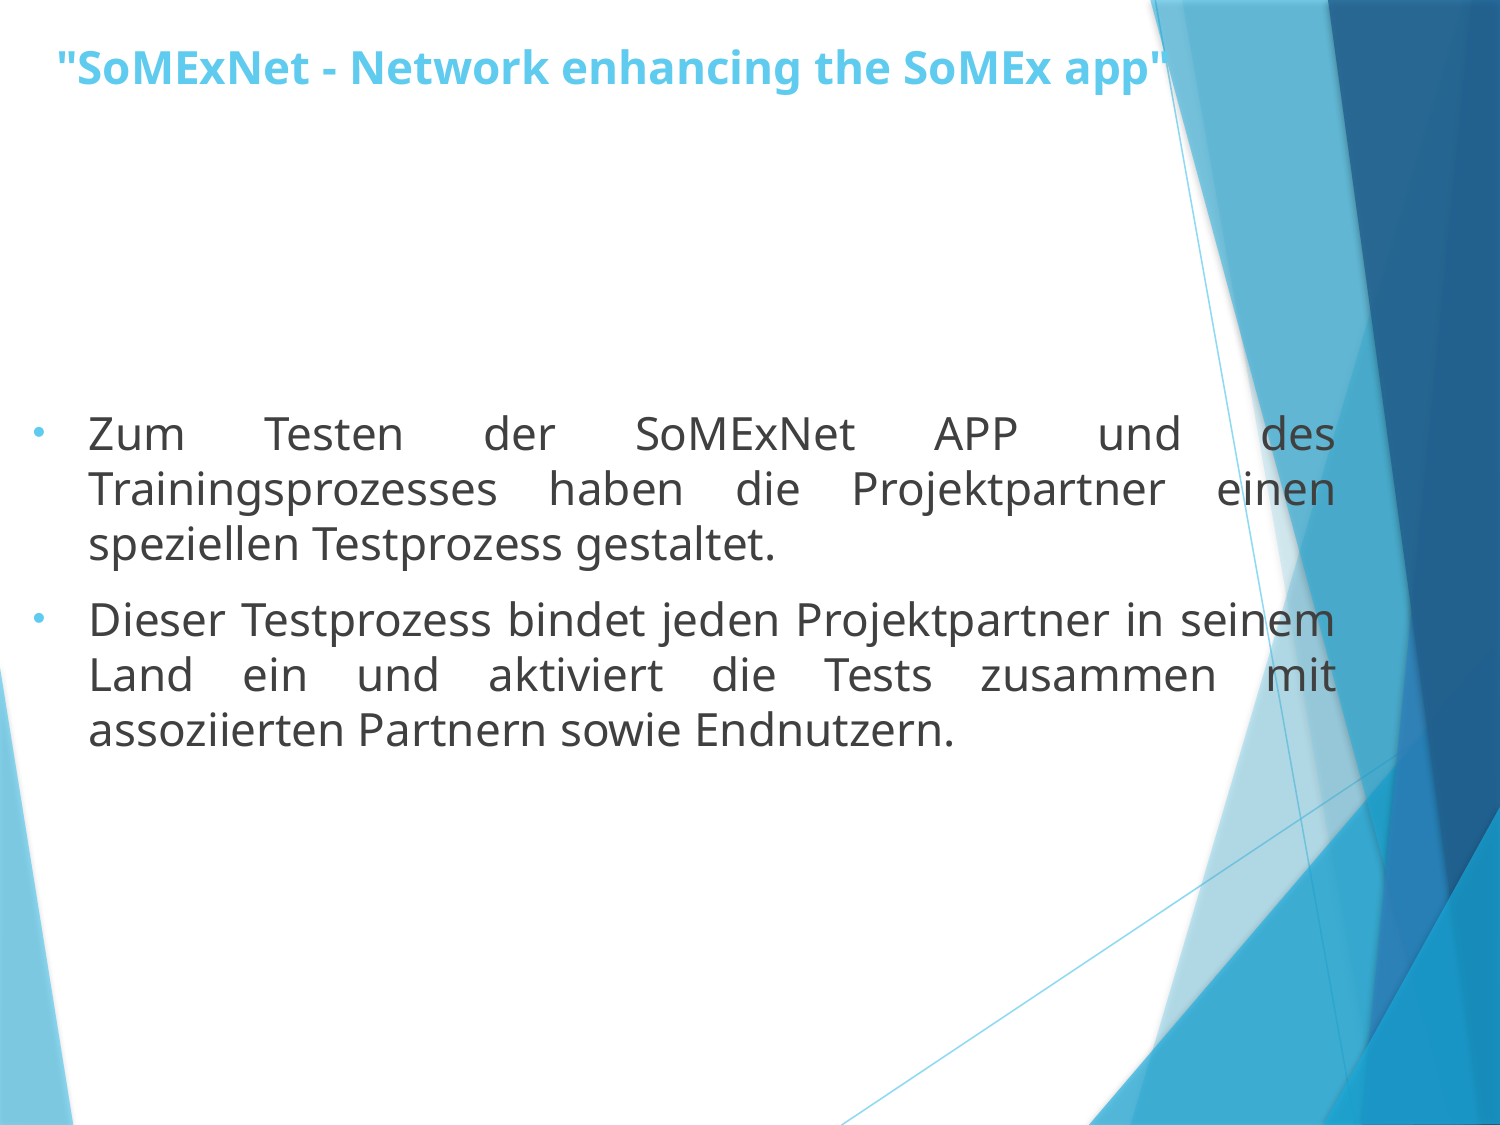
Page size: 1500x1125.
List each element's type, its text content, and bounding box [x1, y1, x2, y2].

list Zum Testen der SoMExNet APP und des Trainingsprozesses haben die Projektpartner einen speziellen Testprozess gestaltet. Dieser Testprozess bindet jeden Projektpartner in seinem Land ein und aktiviert die Tests zusammen mit assoziierten Partnern sowie Endnutzern. [17, 397, 1353, 776]
title "SoMExNet - Network enhancing the SoMEx app" [41, 30, 1415, 114]
